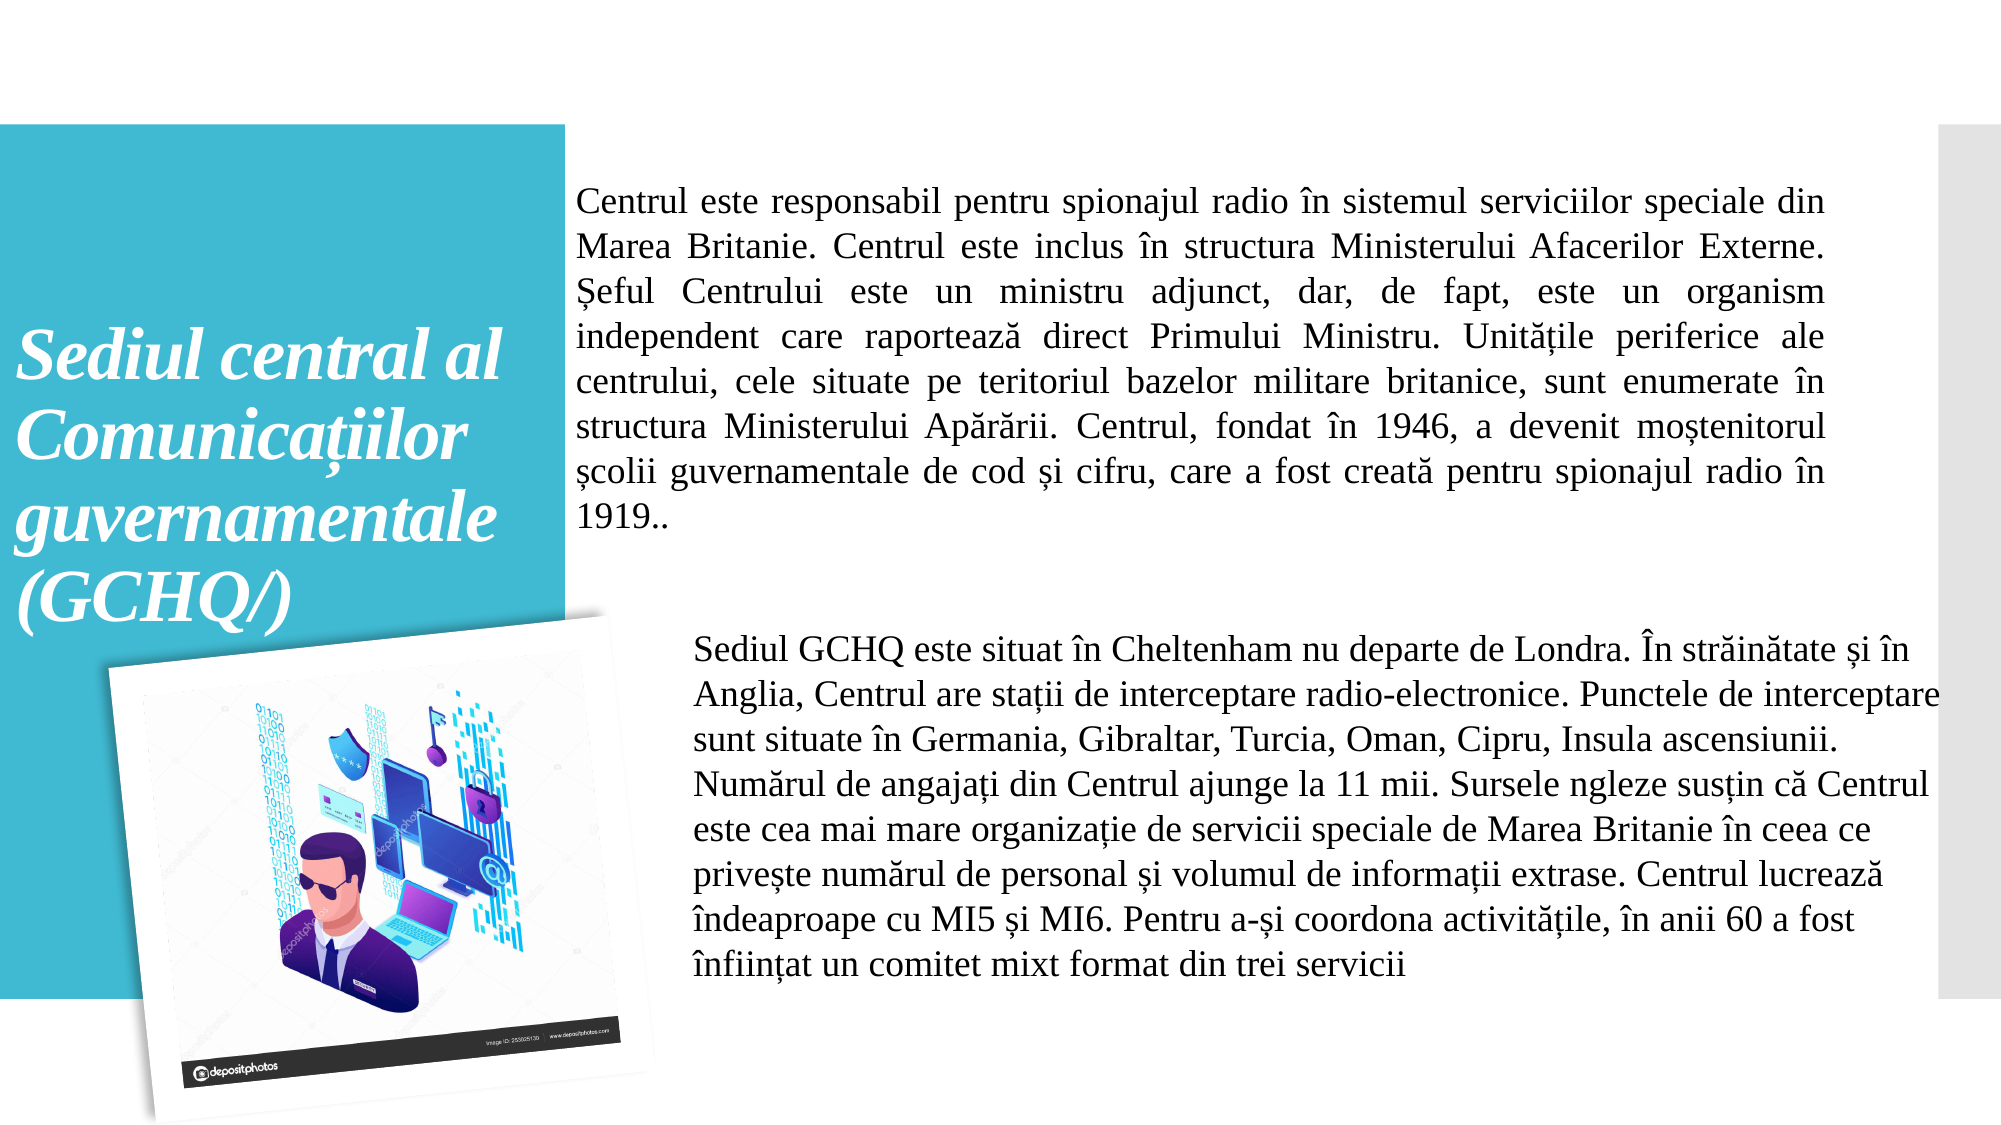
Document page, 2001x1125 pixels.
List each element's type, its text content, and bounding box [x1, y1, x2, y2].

picture [143, 651, 620, 1088]
list Centrul este responsabil pentru spionajul radio în sistemul serviciilor speciale din Marea Britanie. Centrul este inclus în structura Ministerului Afacerilor Externe. Șeful Centrului este un ministru adjunct, dar, de fapt, este un organism independent care raportează direct Primului Ministru. Unitățile periferice ale centrului, cele situate pe teritoriul bazelor militare britanice, sunt enumerate în structura Ministerului Apărării. Centrul, fondat în 1946, a devenit moștenitorul școlii guvernamentale de cod și cifru, care a fost creată pentru spionajul radio în 1919.. [560, 149, 1843, 562]
title Sediul central al Comunicațiilor guvernamentale (GCHQ/) [0, 184, 525, 940]
text_box Sediul GCHQ este situat în Cheltenham nu departe de Londra. În străinătate și în Anglia, Centrul are stații de interceptare radio-electronice. Punctele de interceptare sunt situate în Germania, Gibraltar, Turcia, Oman, Cipru, Insula ascensiunii. Numărul de angajați din Centrul ajunge la 11 mii. Sursele ngleze susțin că Centrul este cea mai mare organizație de servicii speciale de Marea Britanie în ceea ce privește numărul de personal și volumul de informații extrase. Centrul lucrează îndeaproape cu MI5 și MI6. Pentru a-și coordona activitățile, în anii 60 a fost înființat un comitet mixt format din trei servicii [678, 616, 1969, 992]
